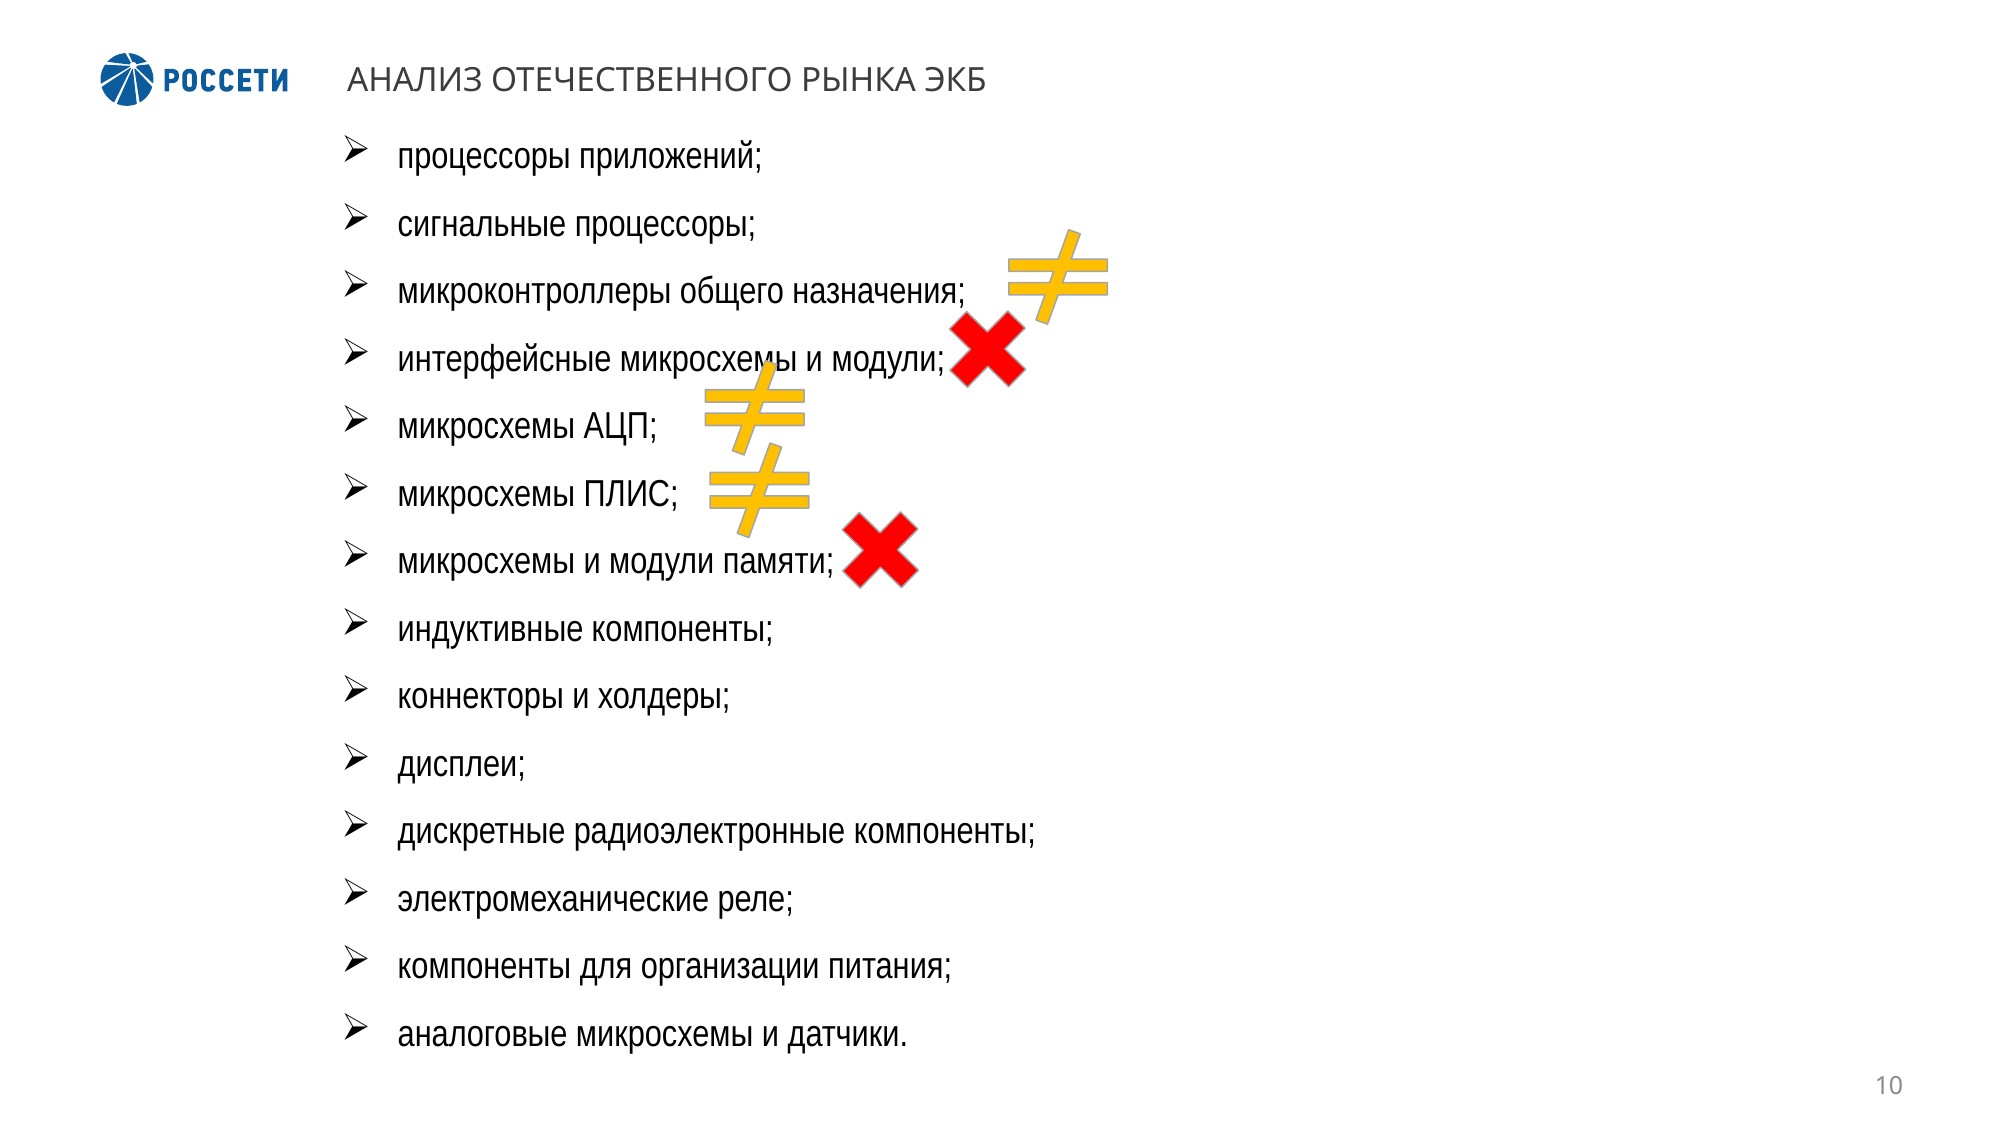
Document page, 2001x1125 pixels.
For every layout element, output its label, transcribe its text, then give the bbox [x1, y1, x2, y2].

title Анализ отечественного рынка ЭКБ [347, 62, 1904, 133]
text_box процессоры приложений; сигнальные процессоры; микроконтроллеры общего назначения; интерфейсные микросхемы и модули; микросхемы АЦП; микросхемы ПЛИС; микросхемы и модули памяти; индуктивные компоненты; коннекторы и холдеры; дисплеи; дискретные радиоэлектронные компоненты; электромеханические реле; компоненты для организации питания; аналоговые микросхемы и датчики. [326, 101, 1327, 1062]
text_box [703, 358, 807, 457]
text_box [947, 308, 1028, 390]
text_box [708, 441, 811, 540]
text_box [840, 509, 921, 591]
text_box [1006, 227, 1110, 327]
